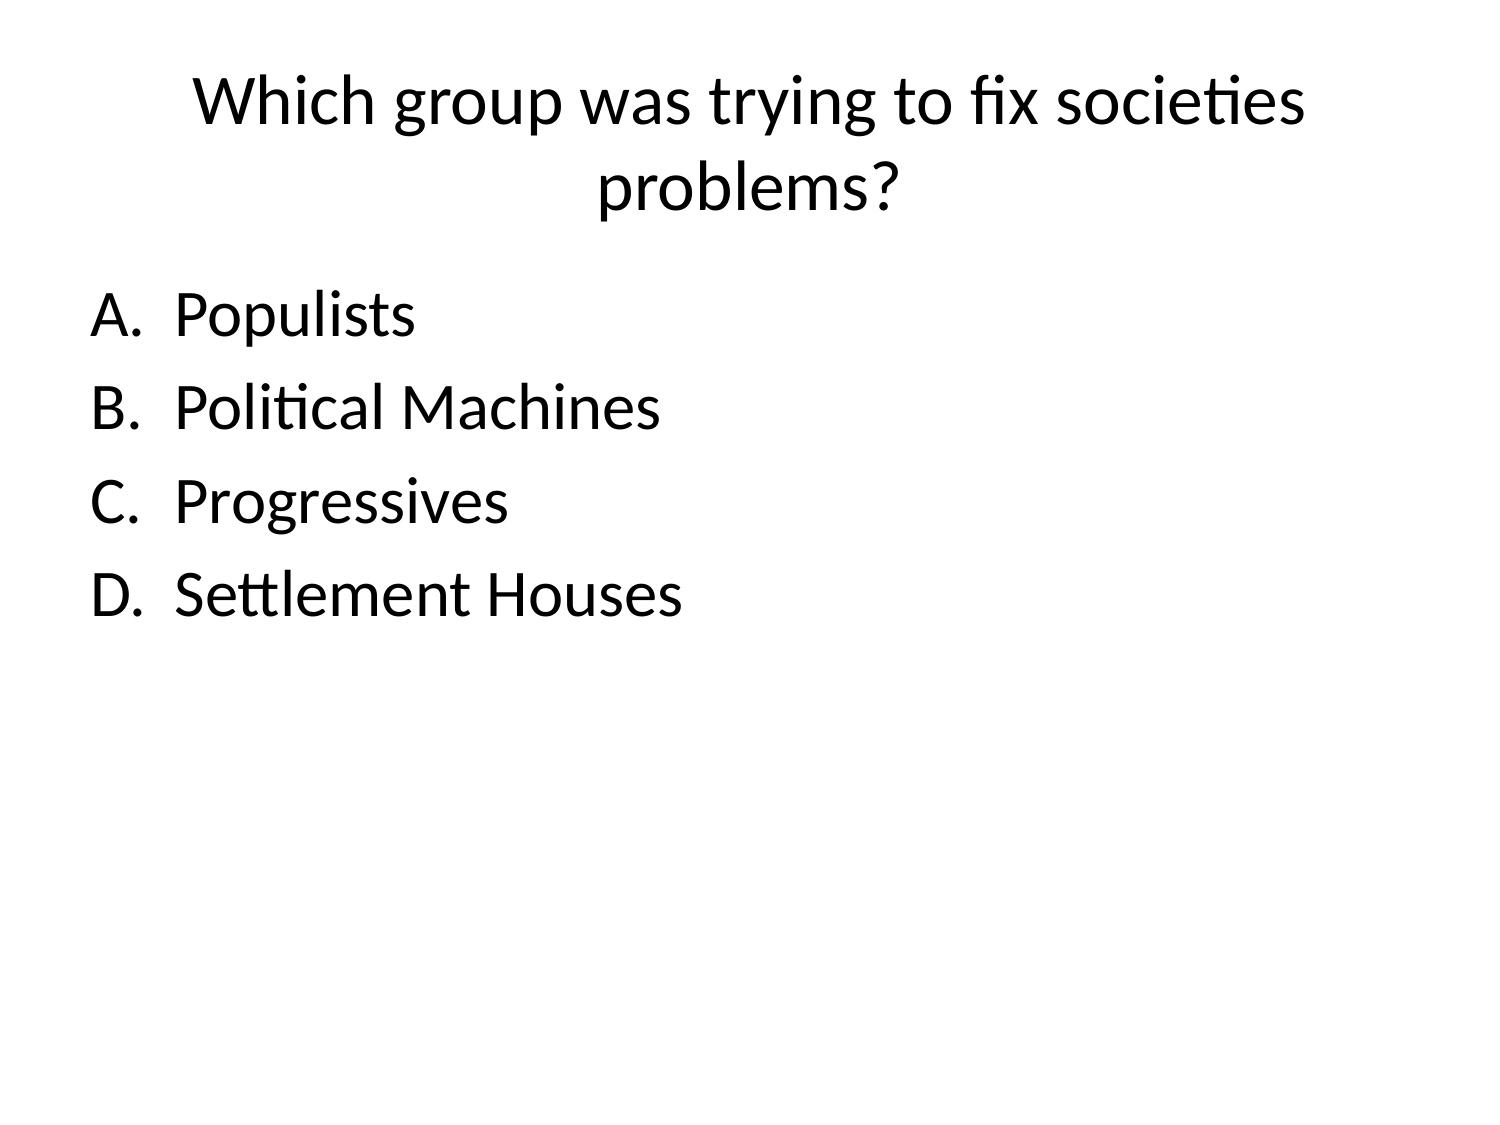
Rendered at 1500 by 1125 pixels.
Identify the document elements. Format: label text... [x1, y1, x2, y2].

title Which group was trying to fix societies problems? [75, 45, 1425, 233]
list Populists Political Machines Progressives Settlement Houses [75, 262, 1425, 1005]
